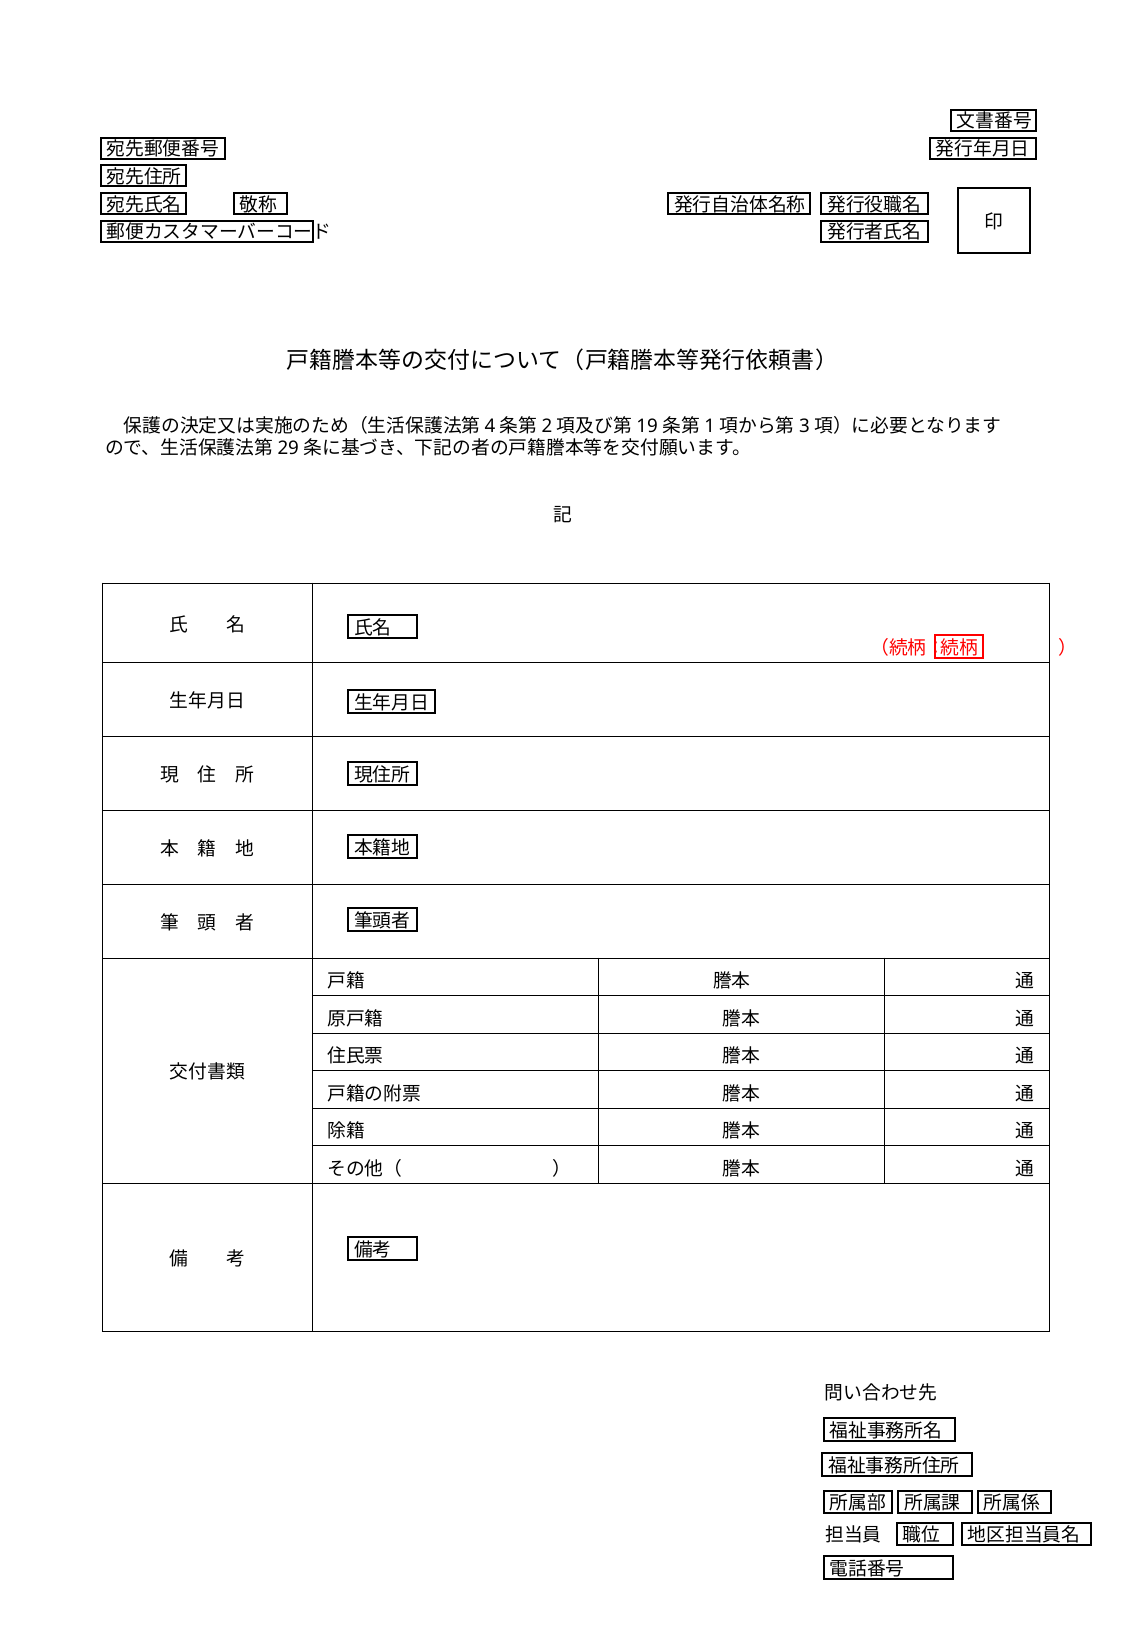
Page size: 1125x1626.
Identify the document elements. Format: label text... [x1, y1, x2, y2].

table_cell 通 [885, 959, 1049, 995]
table_cell 生年月日 [103, 663, 312, 736]
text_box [100, 137, 314, 242]
table_cell 戸籍の附票 [313, 1071, 598, 1108]
text_box 記 [90, 495, 1035, 533]
table_cell 通 [885, 1109, 1049, 1145]
table_cell 備 考 [103, 1184, 312, 1331]
table_cell 謄本 [599, 1146, 884, 1183]
table_cell [313, 663, 1049, 736]
table_cell 原戸籍 [313, 996, 598, 1033]
text_box （続柄： ） [863, 634, 913, 659]
table_cell 通 [885, 1034, 1049, 1070]
table_header 氏 名 [103, 584, 312, 662]
table_cell 通 [885, 996, 1049, 1033]
table_cell 本 籍 地 [103, 811, 312, 884]
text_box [668, 188, 1030, 254]
table_cell [313, 1184, 1049, 1331]
table_cell 謄本 [599, 1071, 884, 1108]
table_cell [313, 737, 1049, 810]
text_box 備考 [347, 1236, 418, 1261]
table_cell [313, 811, 1049, 884]
table_cell [313, 885, 1049, 958]
table_header [313, 584, 1049, 662]
table_cell 通 [885, 1071, 1049, 1108]
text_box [929, 109, 1037, 159]
table_cell 謄本 [599, 996, 884, 1033]
text_box 本籍地 [347, 834, 418, 859]
table_cell 除籍 [313, 1109, 598, 1145]
table_cell 謄本 [599, 1109, 884, 1145]
text_box 現住所 [347, 761, 418, 786]
text_box 続柄 [934, 634, 984, 659]
table_cell その他（ ） [313, 1146, 598, 1183]
text_box 氏名 [347, 614, 418, 639]
table_cell 筆 頭 者 [103, 885, 312, 958]
table_cell 現 住 所 [103, 737, 312, 810]
table_cell 謄本 [599, 959, 884, 995]
table_cell 通 [885, 1146, 1049, 1183]
table_cell 謄本 [599, 1034, 884, 1070]
text_box 筆頭者 [347, 907, 418, 932]
text_box 戸籍謄本等の交付について（戸籍謄本等発行依頼書） [90, 337, 1035, 380]
table_cell 交付書類 [103, 959, 312, 1183]
table_cell 住民票 [313, 1034, 598, 1070]
text_box 生年月日 [347, 689, 436, 714]
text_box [810, 1373, 1091, 1579]
table_cell 戸籍 [313, 959, 598, 995]
text_box 保護の決定又は実施のため（生活保護法第4条第2項及び第19条第1項から第3項）に必要となりますので、生活保護法第29条に基づき、下記の者の戸籍謄本等を交付願います。 [90, 405, 1035, 466]
